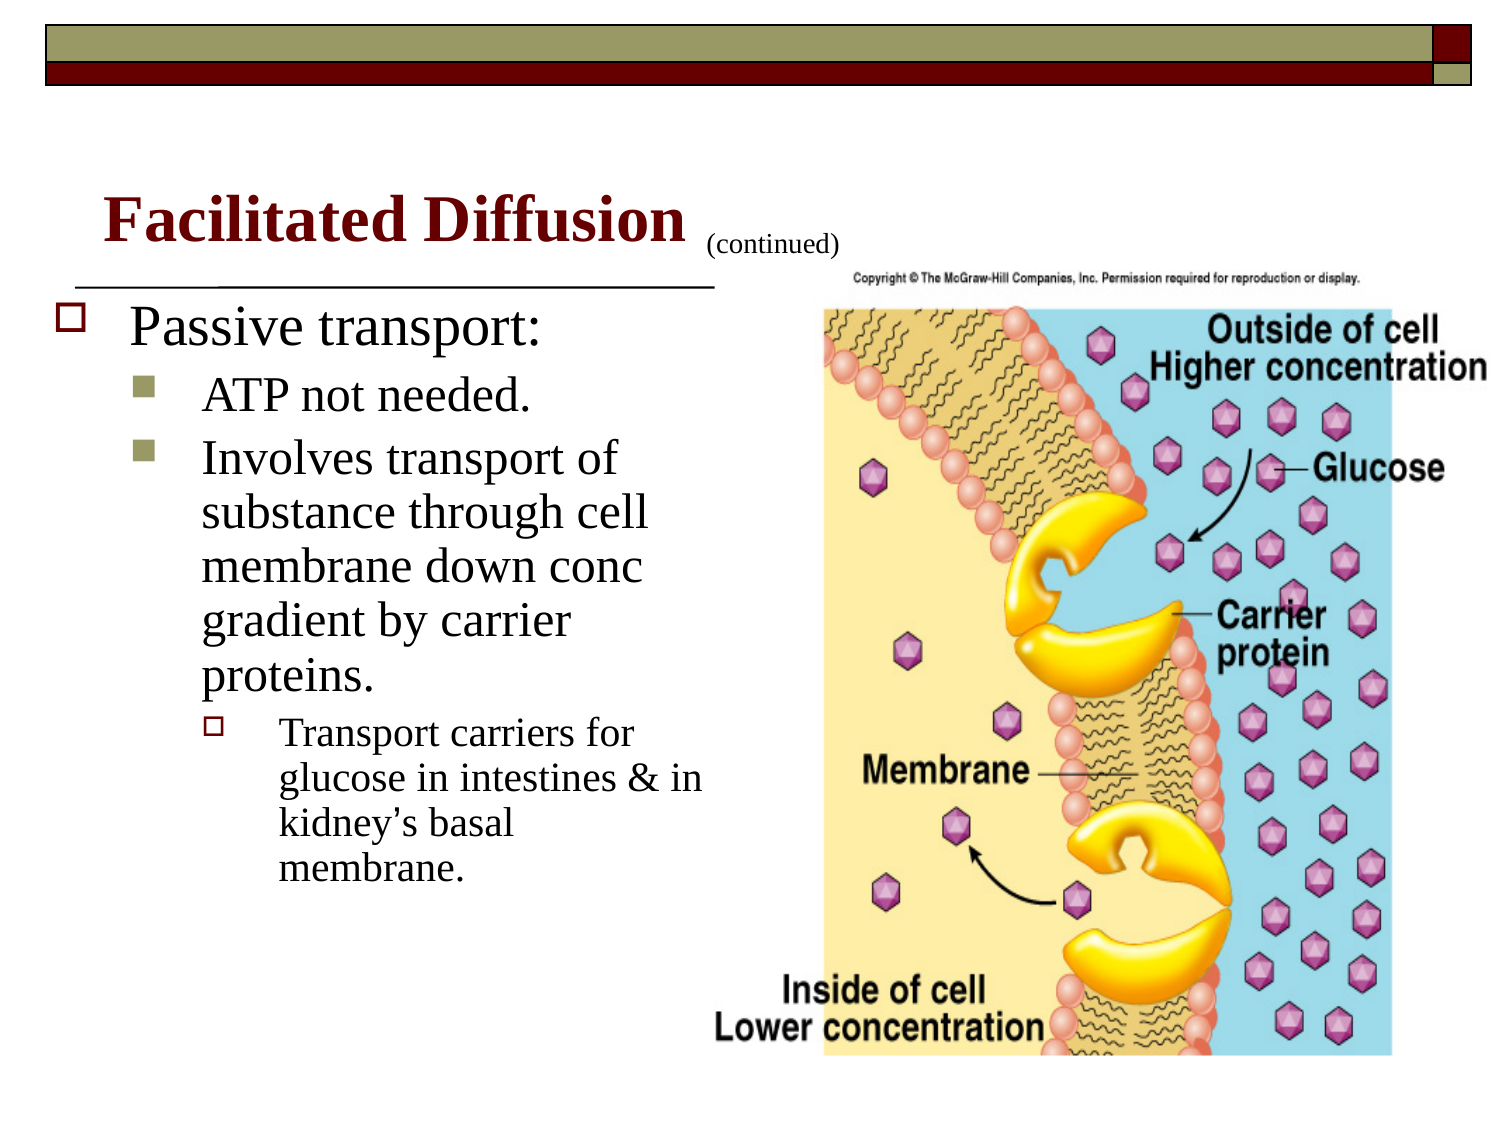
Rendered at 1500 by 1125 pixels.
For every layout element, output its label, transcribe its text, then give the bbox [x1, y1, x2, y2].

list Passive transport: ATP not needed. Involves transport of substance through cell membrane down conc gradient by carrier proteins. Transport carriers for glucose in intestines & in kidney’s basal membrane. [37, 287, 709, 1051]
picture [714, 269, 1500, 1083]
title Facilitated Diffusion (continued) [88, 79, 1368, 268]
